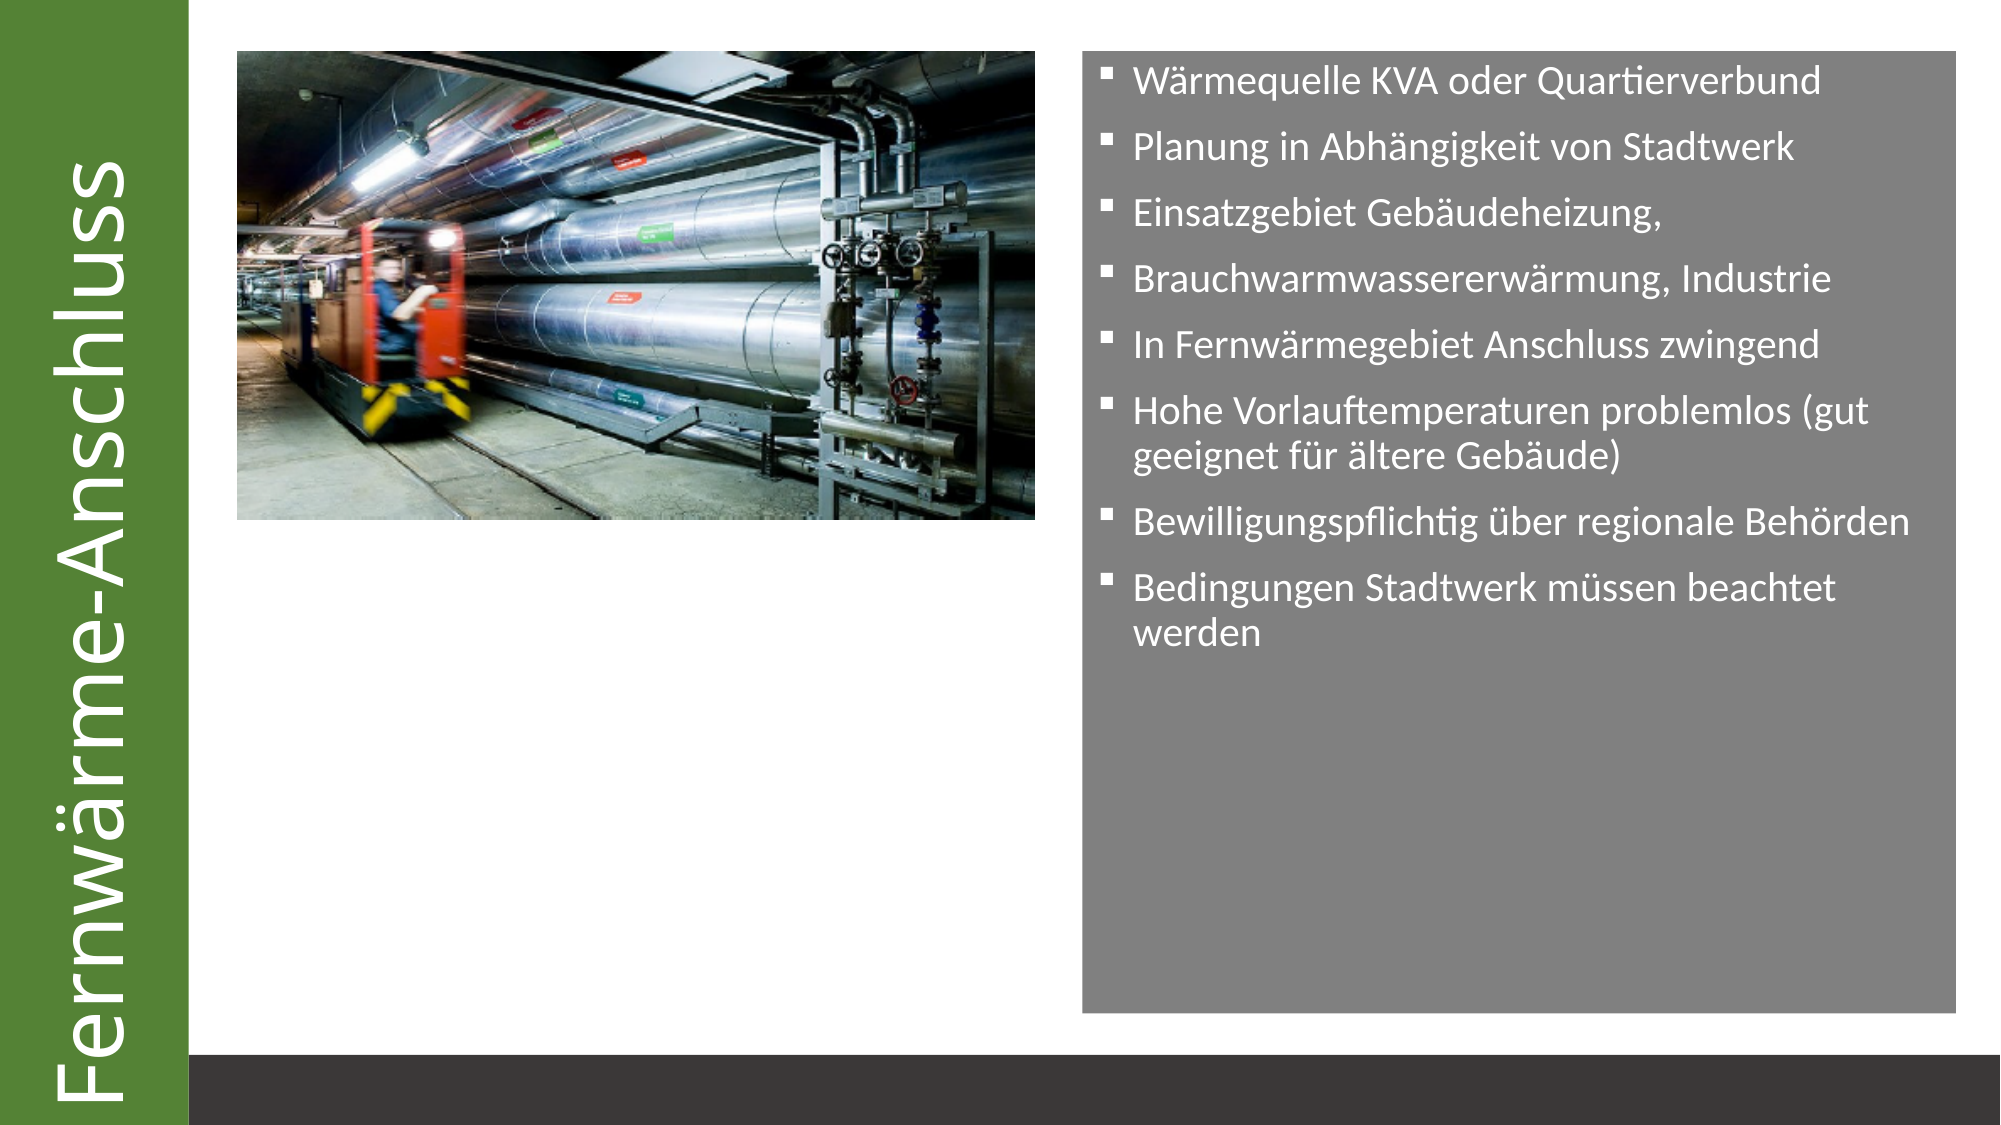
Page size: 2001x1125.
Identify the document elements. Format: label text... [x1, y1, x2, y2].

list Wärmequelle KVA oder Quartierverbund Planung in Abhängigkeit von Stadtwerk Einsatzgebiet Gebäudeheizung, Brauchwarmwassererwärmung, Industrie In Fernwärmegebiet Anschluss zwingend Hohe Vorlauftemperaturen problemlos (gut geeignet für ältere Gebäude) Bewilligungspflichtig über regionale Behörden Bedingungen Stadtwerk müssen beachtet werden [1082, 51, 1956, 1014]
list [237, 51, 1035, 520]
title Fernwärme-Anschluss [0, 0, 189, 1125]
